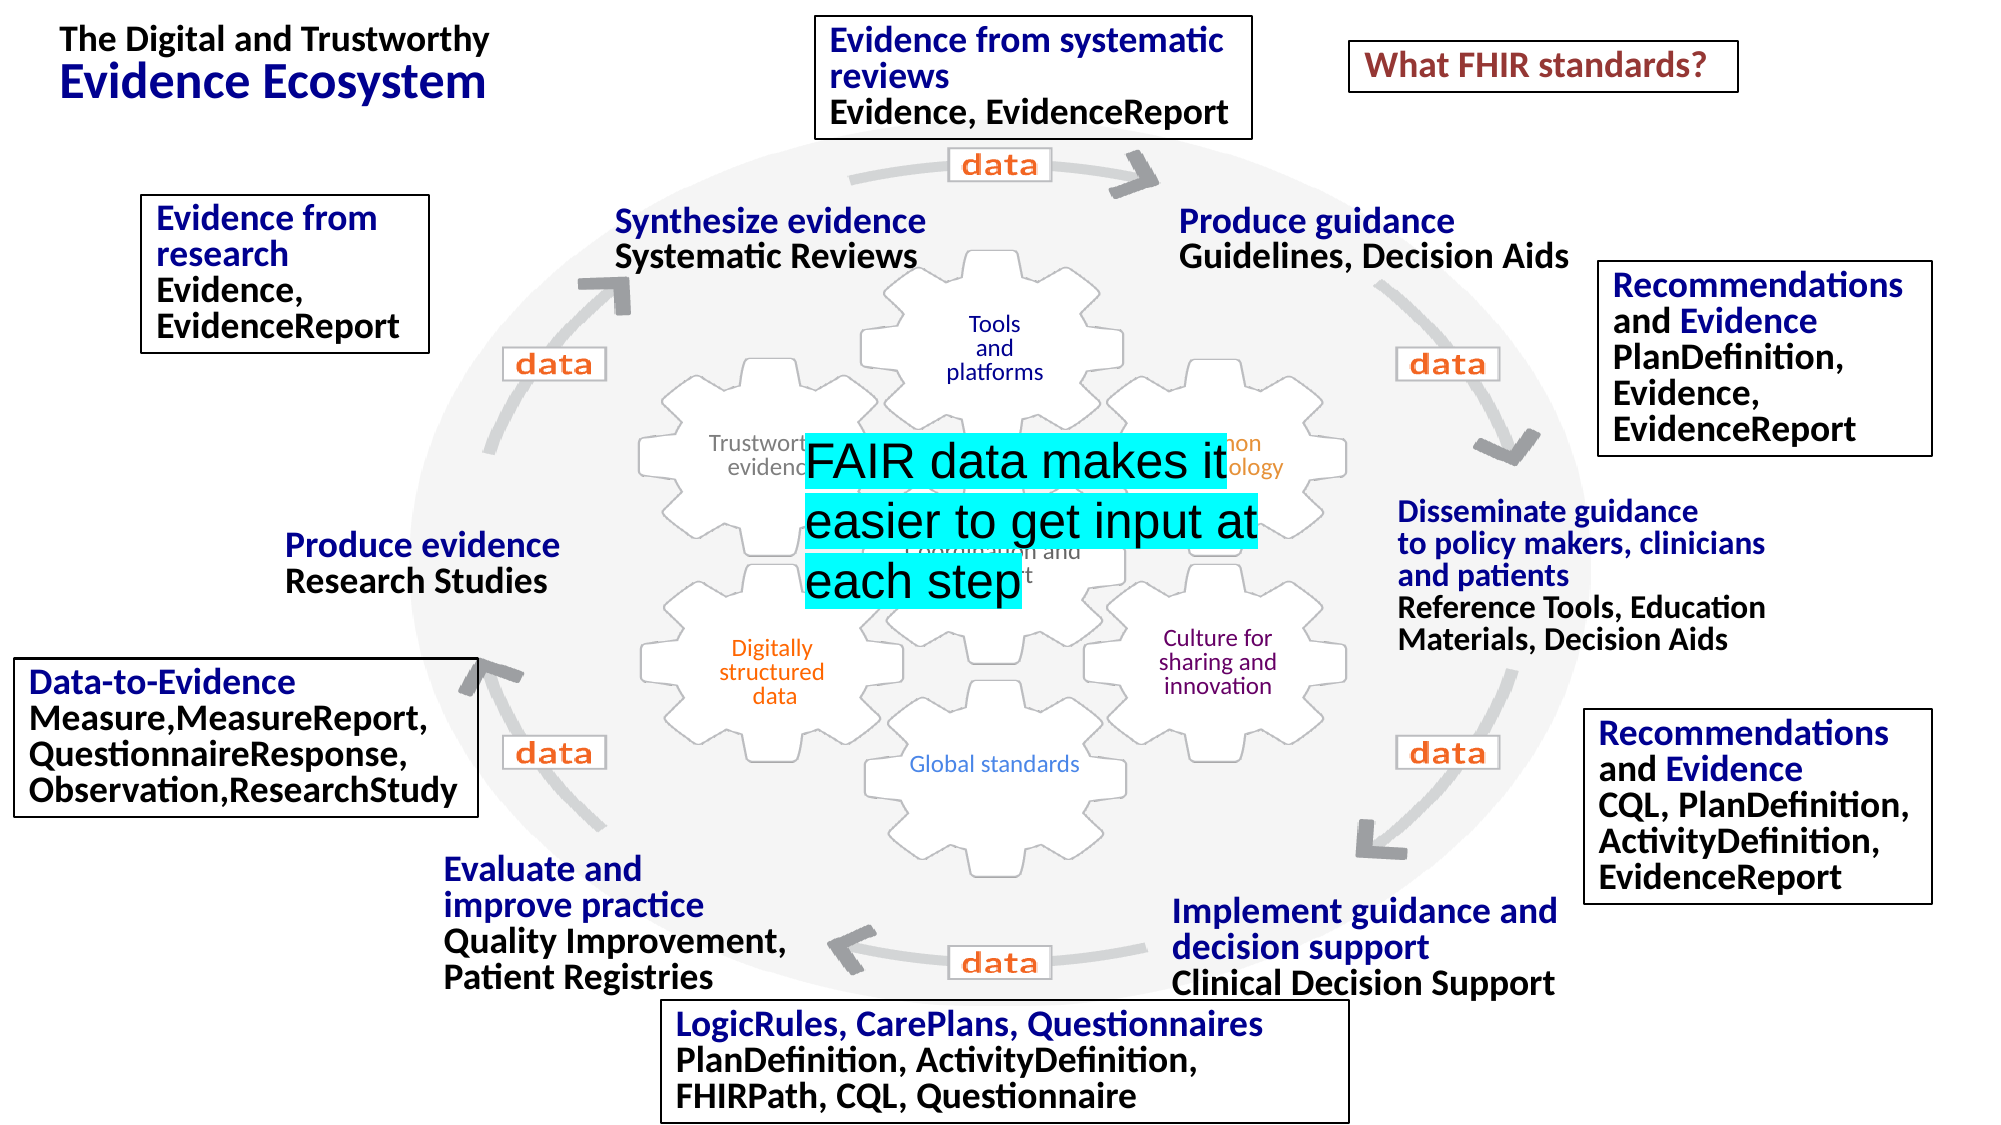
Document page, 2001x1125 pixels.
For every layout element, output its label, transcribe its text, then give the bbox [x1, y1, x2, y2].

picture [409, 119, 1591, 1006]
text_box Recommendations and Evidence CQL, PlanDefinition, ActivityDefinition, EvidenceReport [1583, 709, 1933, 904]
text_box Evidence from research Evidence, EvidenceReport [141, 194, 429, 354]
text_box FAIR data makes it easier to get input at each step [790, 420, 1310, 616]
text_box Produce evidence Research Studies [270, 521, 735, 609]
text_box Data-to-Evidence Measure,MeasureReport, QuestionnaireResponse, Observation,ResearchStudy [13, 658, 479, 818]
text_box Implement guidance and decision support Clinical Decision Support [1156, 887, 1588, 1011]
text_box LogicRules, CarePlans, Questionnaires PlanDefinition, ActivityDefinition, FHIRPath, CQL, Questionnaire [660, 999, 1350, 1123]
text_box Recommendations and Evidence PlanDefinition, Evidence, EvidenceReport [1597, 261, 1933, 456]
text_box What FHIR standards? [1349, 41, 1739, 93]
text_box Evaluate and improve practice Quality Improvement, Patient Registries [428, 845, 832, 971]
text_box Synthesize evidence Systematic Reviews [599, 196, 1064, 284]
text_box Produce guidance Guidelines, Decision Aids [1164, 196, 1629, 284]
text_box Disseminate guidance to policy makers, clinicians and patients Reference Tools, Education Materials, Decision Aids [1382, 489, 1814, 664]
text_box Evidence from systematic reviews Evidence, EvidenceReport [814, 15, 1252, 139]
